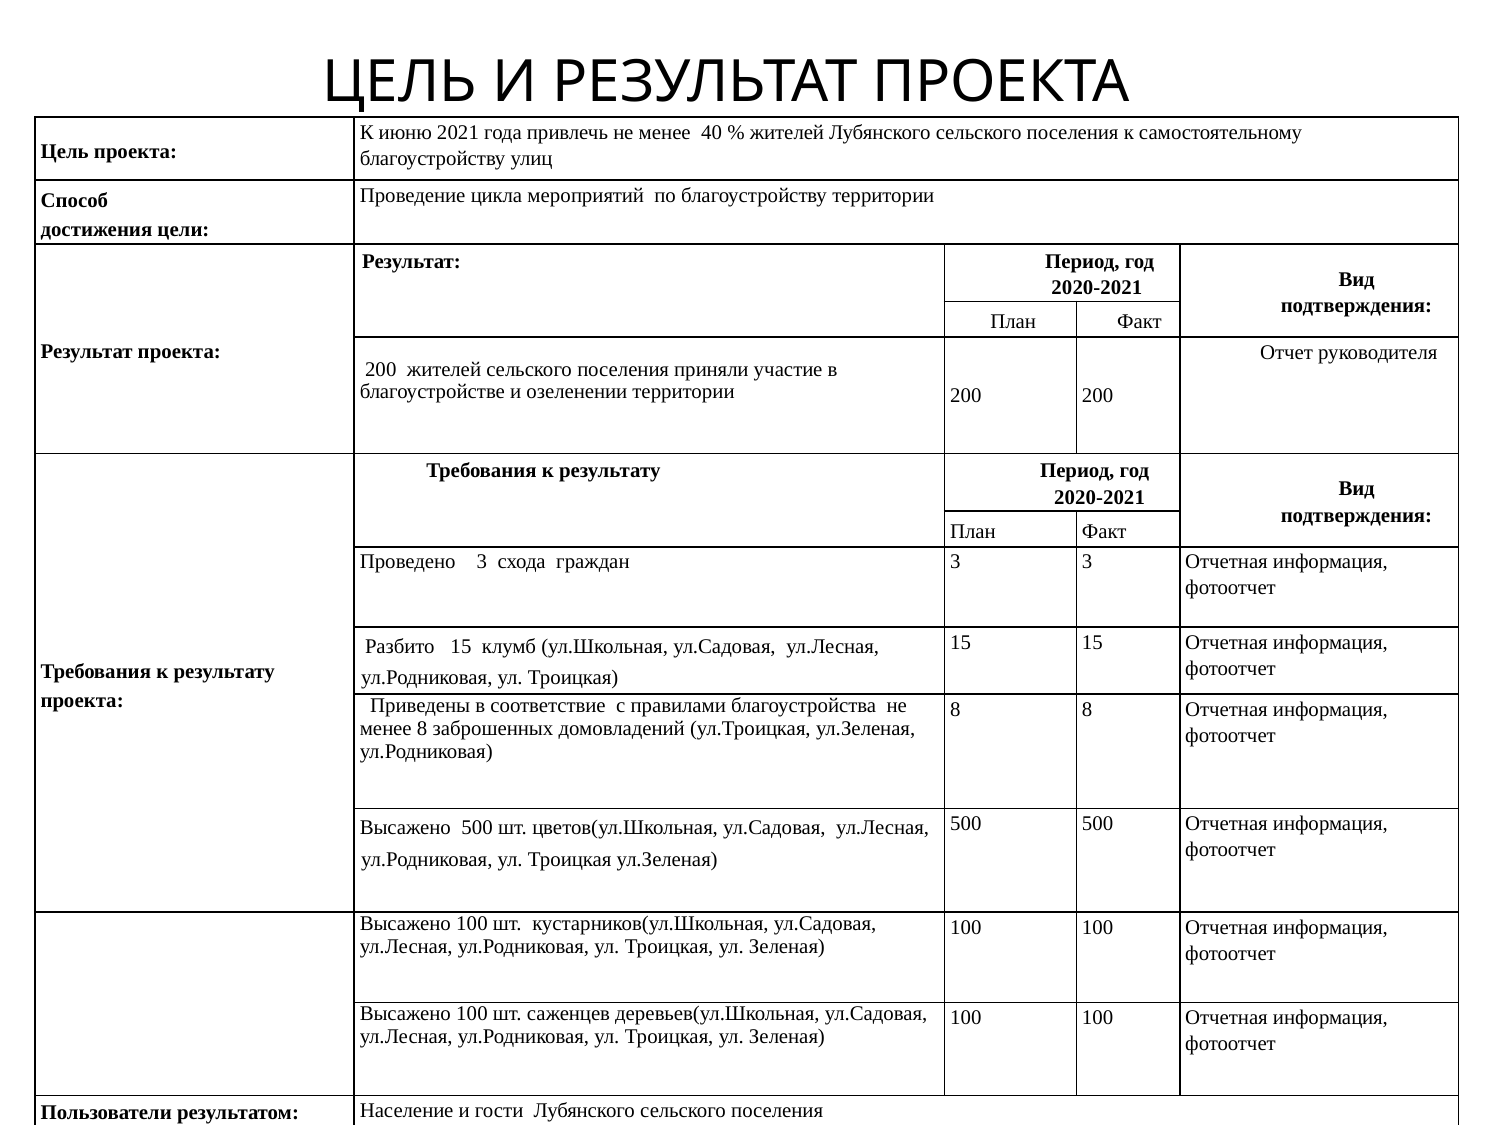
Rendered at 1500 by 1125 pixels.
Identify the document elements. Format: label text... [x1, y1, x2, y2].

table_cell 100 [945, 1003, 1076, 1095]
table_cell Результат проекта: [36, 245, 353, 453]
table_cell Отчетная информация, фотоотчет [1181, 809, 1458, 911]
table_cell Отчетная информация, фотоотчет [1181, 1003, 1458, 1095]
table_cell Отчетная информация, фотоотчет [1181, 548, 1458, 626]
table_cell 500 [945, 809, 1076, 911]
table_cell 200 [1077, 338, 1179, 453]
table_cell Высажено 100 шт. саженцев деревьев(ул.Школьная, ул.Садовая, ул.Лесная, ул.Родниковая, ул. Троицкая, ул. Зеленая) [355, 1003, 944, 1095]
text_box ЦЕЛЬ И РЕЗУЛЬТАТ ПРОЕКТА [58, 35, 1395, 116]
table_cell Требования к результату проекта: [36, 454, 353, 911]
table_cell Разбито 15 клумб (ул.Школьная, ул.Садовая, ул.Лесная, ул.Родниковая, ул. Троицкая) [355, 628, 944, 693]
table_cell Отчет руководителя [1181, 338, 1458, 453]
table_cell Отчетная информация, фотоотчет [1181, 695, 1458, 808]
table_cell 15 [1077, 628, 1179, 693]
table_cell 100 [1077, 913, 1179, 1002]
table_cell Факт [1077, 512, 1179, 546]
table_cell Население и гости Лубянского сельского поселения [355, 1096, 1458, 1125]
table_cell План [945, 302, 1076, 336]
table_cell Проведено 3 схода граждан [355, 548, 944, 626]
table_cell Пользователи результатом: [36, 1096, 353, 1125]
table_cell Отчетная информация, фотоотчет [1181, 628, 1458, 693]
table_cell 3 [945, 548, 1076, 626]
table_cell 200 жителей сельского поселения приняли участие в благоустройстве и озеленении территории [355, 338, 944, 453]
table_cell Требования к результату [355, 454, 944, 546]
table_cell [36, 913, 353, 1095]
table_cell Отчетная информация, фотоотчет [1181, 913, 1458, 1002]
table_cell Высажено 500 шт. цветов(ул.Школьная, ул.Садовая, ул.Лесная, ул.Родниковая, ул. Троицкая ул.Зеленая) [355, 809, 944, 911]
table_cell 100 [1077, 1003, 1179, 1095]
table_cell Проведение цикла мероприятий по благоустройству территории [355, 181, 1458, 243]
table_header К июню 2021 года привлечь не менее 40 % жителей Лубянского сельского поселения к самостоятельному благоустройству улиц [355, 118, 1458, 179]
table_cell 15 [945, 628, 1076, 693]
table_cell План [945, 512, 1076, 546]
table_cell Способ достижения цели: [36, 181, 353, 243]
table_cell 500 [1077, 809, 1179, 911]
table_header Цель проекта: [36, 118, 353, 179]
table_cell Период, год 2020-2021 [945, 454, 1179, 510]
table_cell 8 [945, 695, 1076, 808]
table_cell 8 [1077, 695, 1179, 808]
table_cell 3 [1077, 548, 1179, 626]
table_cell Период, год 2020-2021 [945, 245, 1179, 301]
table_cell Приведены в соответствие с правилами благоустройства не менее 8 заброшенных домовладений (ул.Троицкая, ул.Зеленая, ул.Родниковая) [355, 695, 944, 808]
table_cell Вид подтверждения: [1181, 245, 1458, 336]
table_cell Высажено 100 шт. кустарников(ул.Школьная, ул.Садовая, ул.Лесная, ул.Родниковая, ул. Троицкая, ул. Зеленая) [355, 913, 944, 1002]
table_cell Вид подтверждения: [1181, 454, 1458, 546]
table_cell 200 [945, 338, 1076, 453]
table_cell Результат: [355, 245, 944, 336]
table_cell Факт [1077, 302, 1179, 336]
table_cell 100 [945, 913, 1076, 1002]
